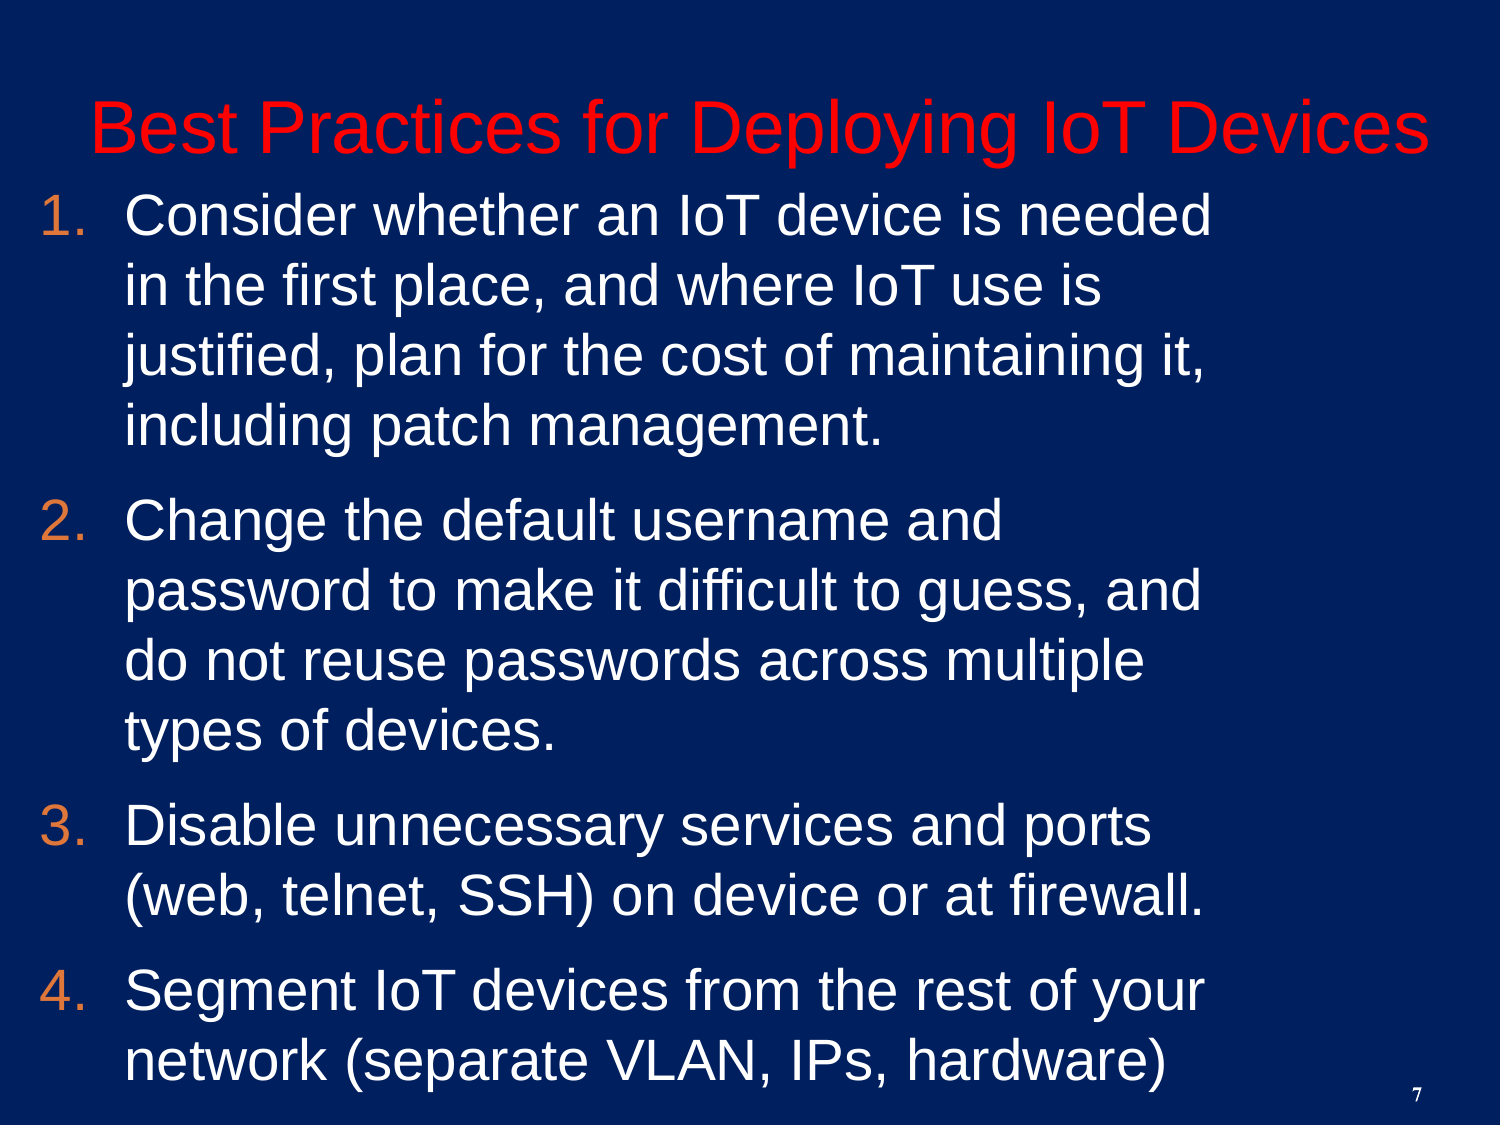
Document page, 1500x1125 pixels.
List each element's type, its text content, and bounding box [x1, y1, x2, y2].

text_box Consider whether an IoT device is needed in the first place, and where IoT use is justified, plan for the cost of maintaining it, including patch management. Change the default username and password to make it difficult to guess, and do not reuse passwords across multiple types of devices. Disable unnecessary services and ports (web, telnet, SSH) on device or at firewall. Segment IoT devices from the rest of your network (separate VLAN, IPs, hardware) [37, 177, 1226, 1093]
text_box [1412, 1087, 1422, 1102]
title Best Practices for Deploying IoT Devices [44, 53, 1456, 267]
